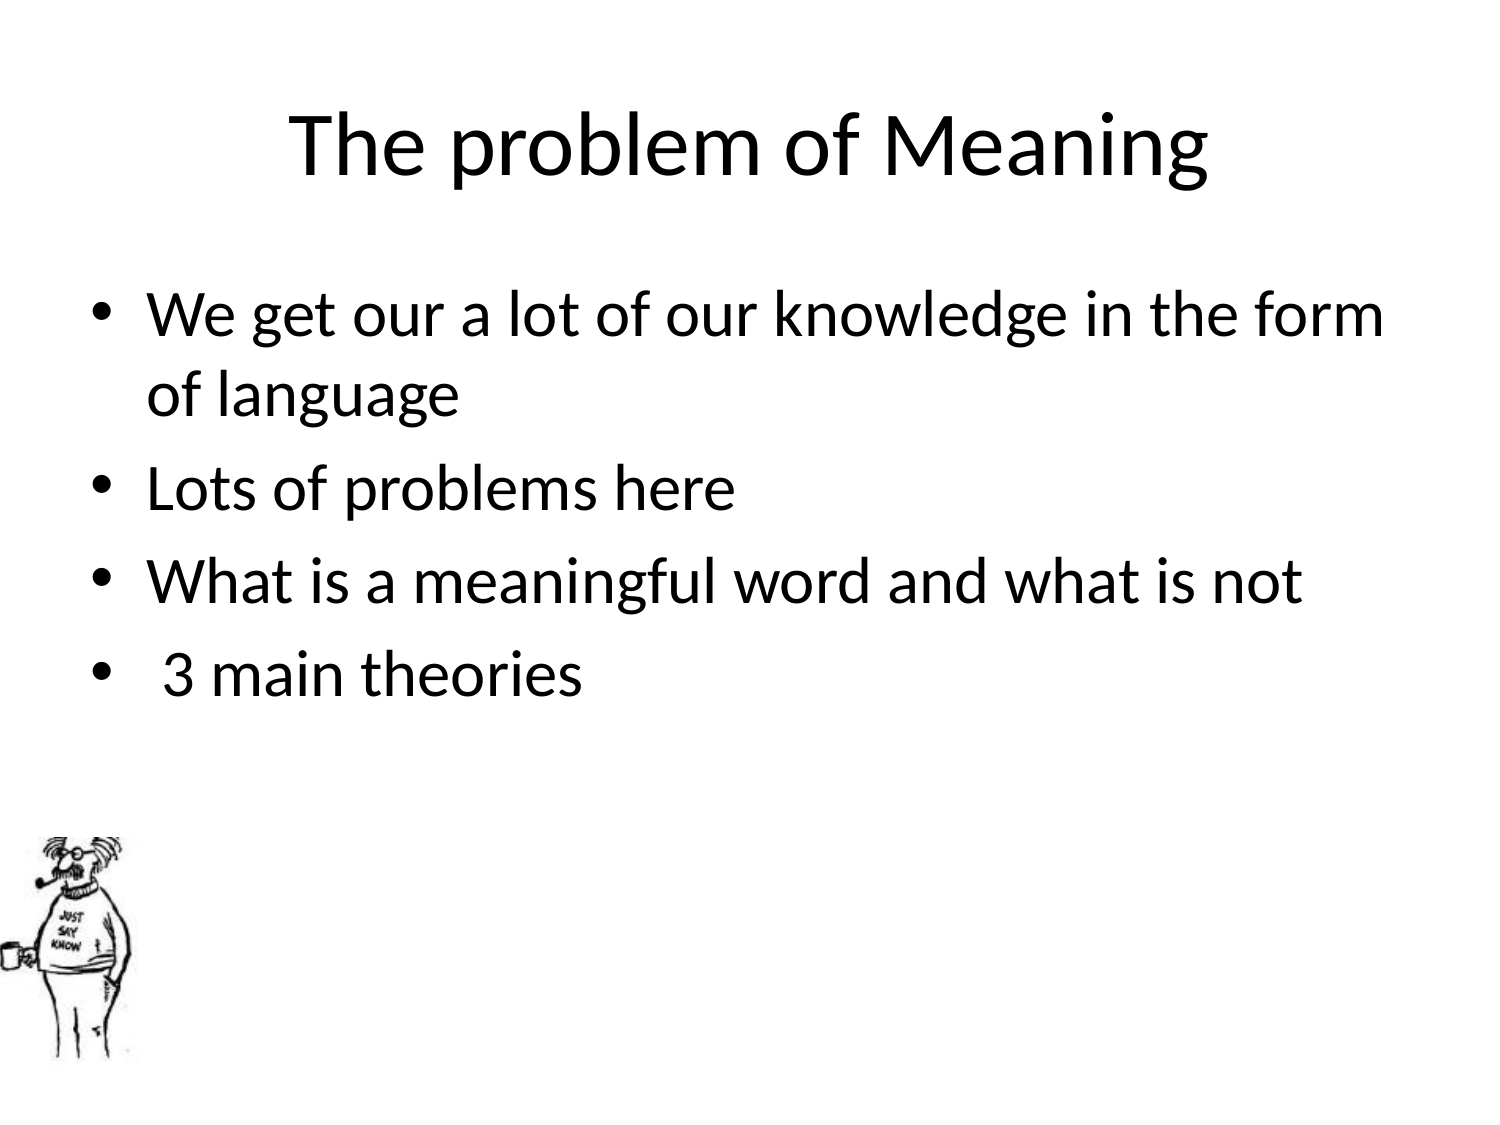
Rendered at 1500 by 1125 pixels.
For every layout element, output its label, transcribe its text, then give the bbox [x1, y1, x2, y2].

title The problem of Meaning [75, 45, 1425, 233]
list We get our a lot of our knowledge in the form of language Lots of problems here What is a meaningful word and what is not 3 main theories [75, 262, 1425, 1005]
picture [0, 837, 171, 1125]
